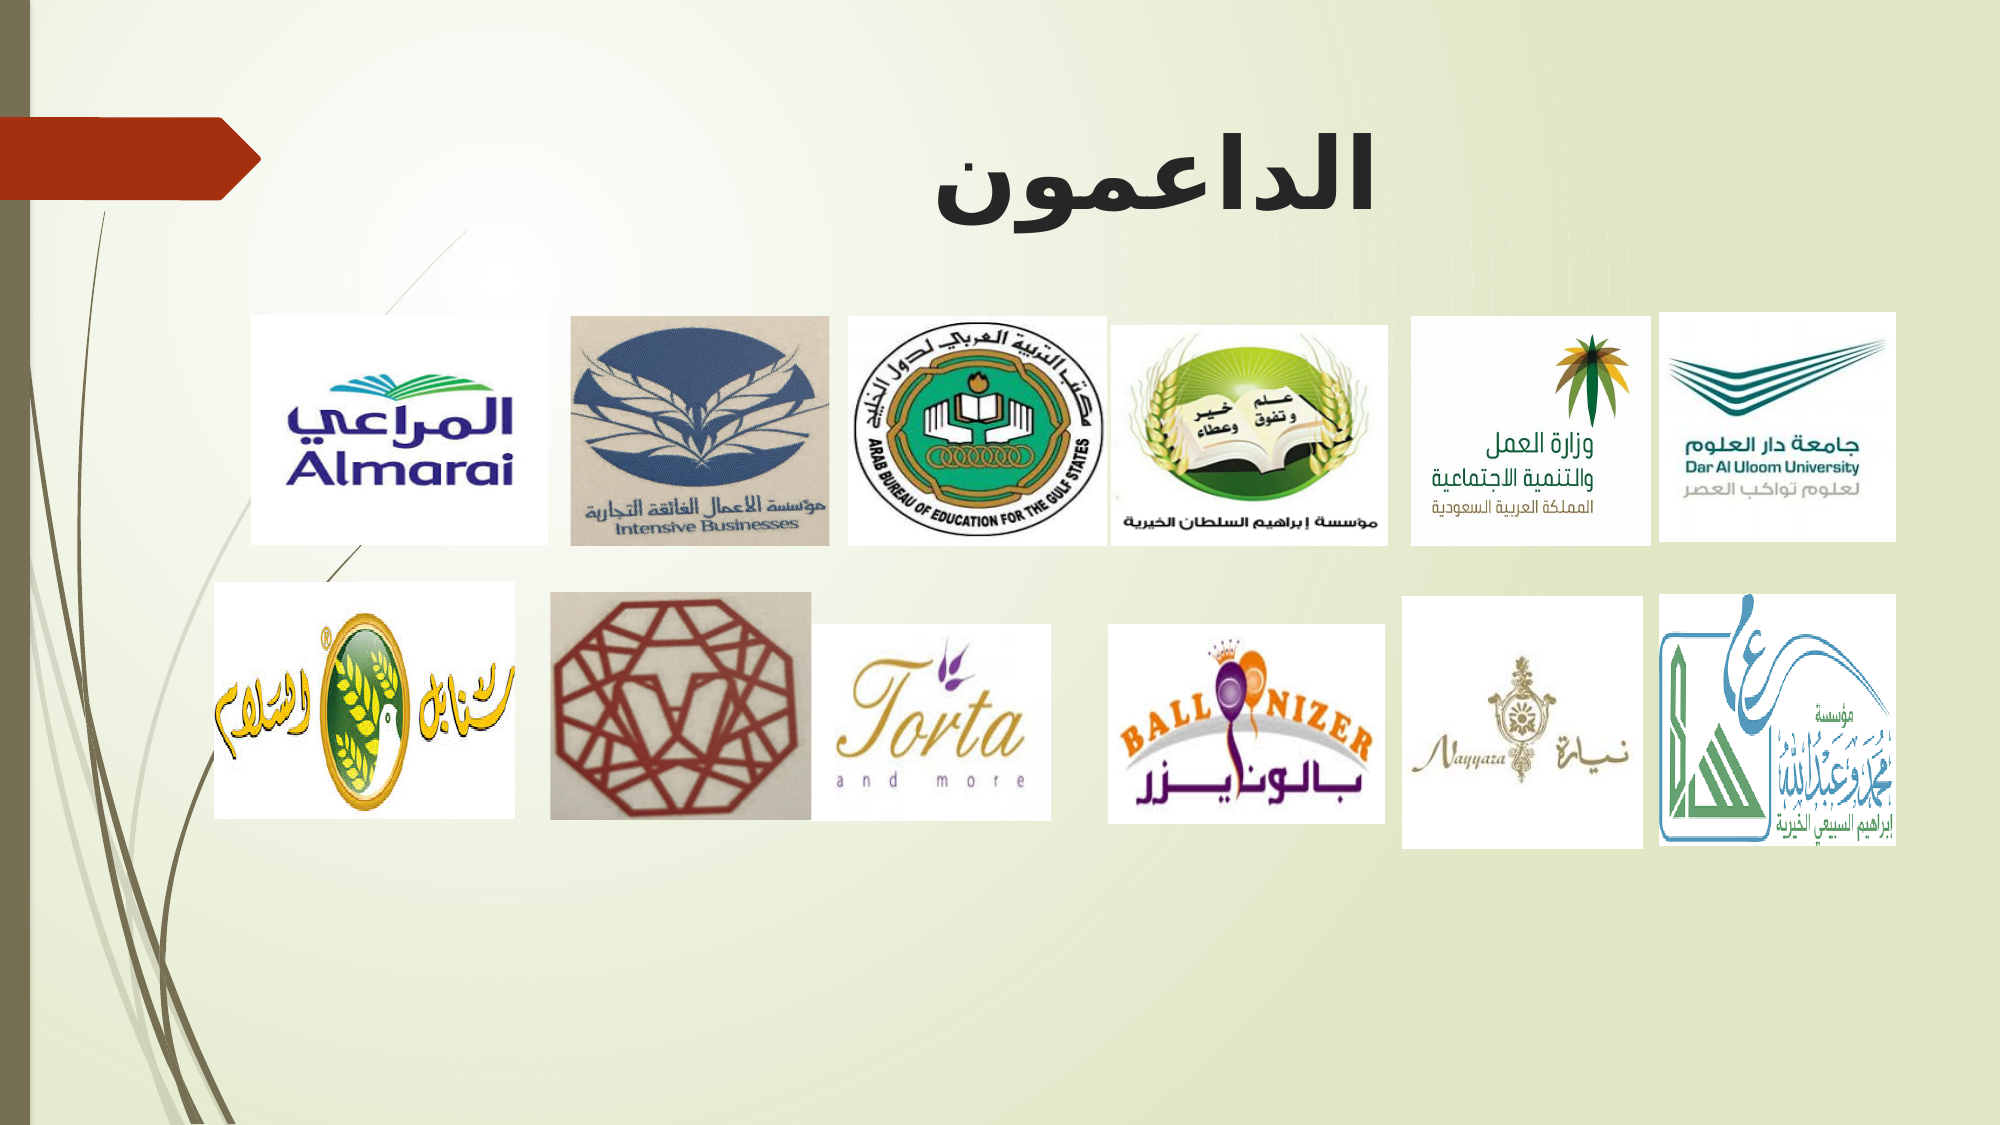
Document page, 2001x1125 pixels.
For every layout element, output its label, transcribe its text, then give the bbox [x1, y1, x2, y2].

picture [847, 316, 1107, 546]
picture [570, 316, 830, 546]
picture [550, 592, 1052, 821]
picture [1402, 596, 1643, 849]
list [1659, 312, 1897, 542]
picture [213, 582, 515, 819]
picture [1110, 325, 1388, 546]
picture [251, 315, 548, 545]
picture [1108, 624, 1385, 824]
picture [1411, 316, 1651, 546]
title الداعمون [425, 102, 1888, 313]
picture [1659, 593, 1897, 846]
